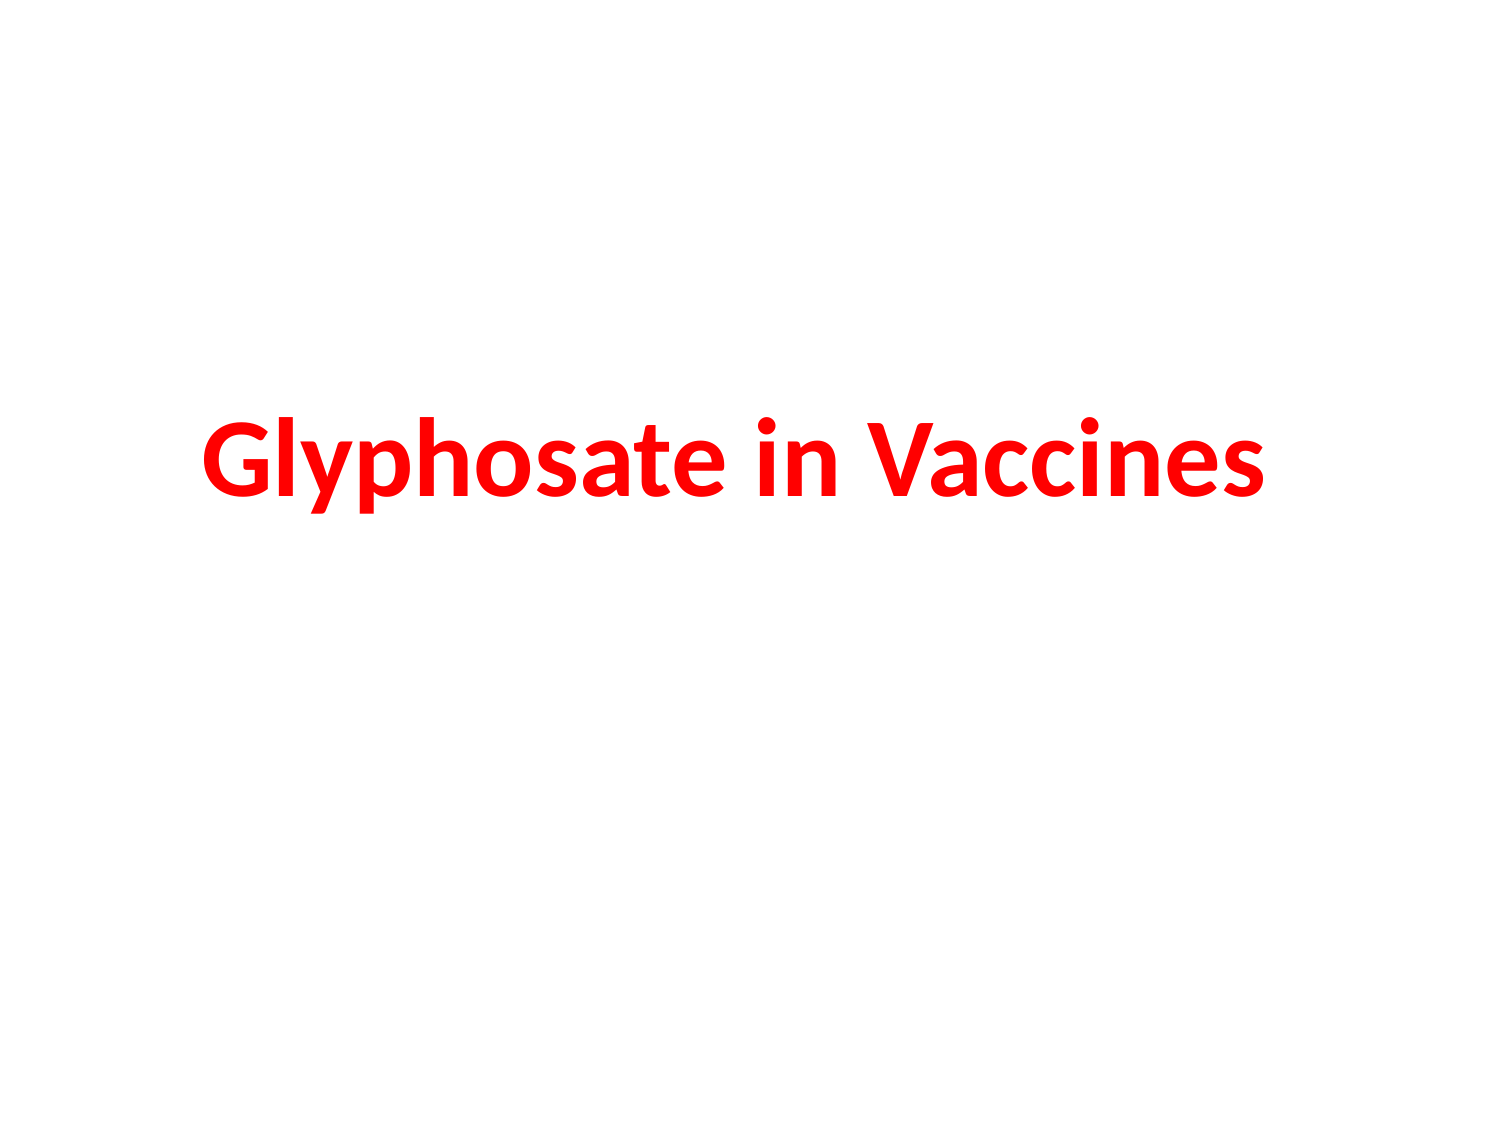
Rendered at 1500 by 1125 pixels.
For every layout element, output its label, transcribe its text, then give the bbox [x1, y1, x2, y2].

text_box Glyphosate in Vaccines [185, 376, 1283, 527]
